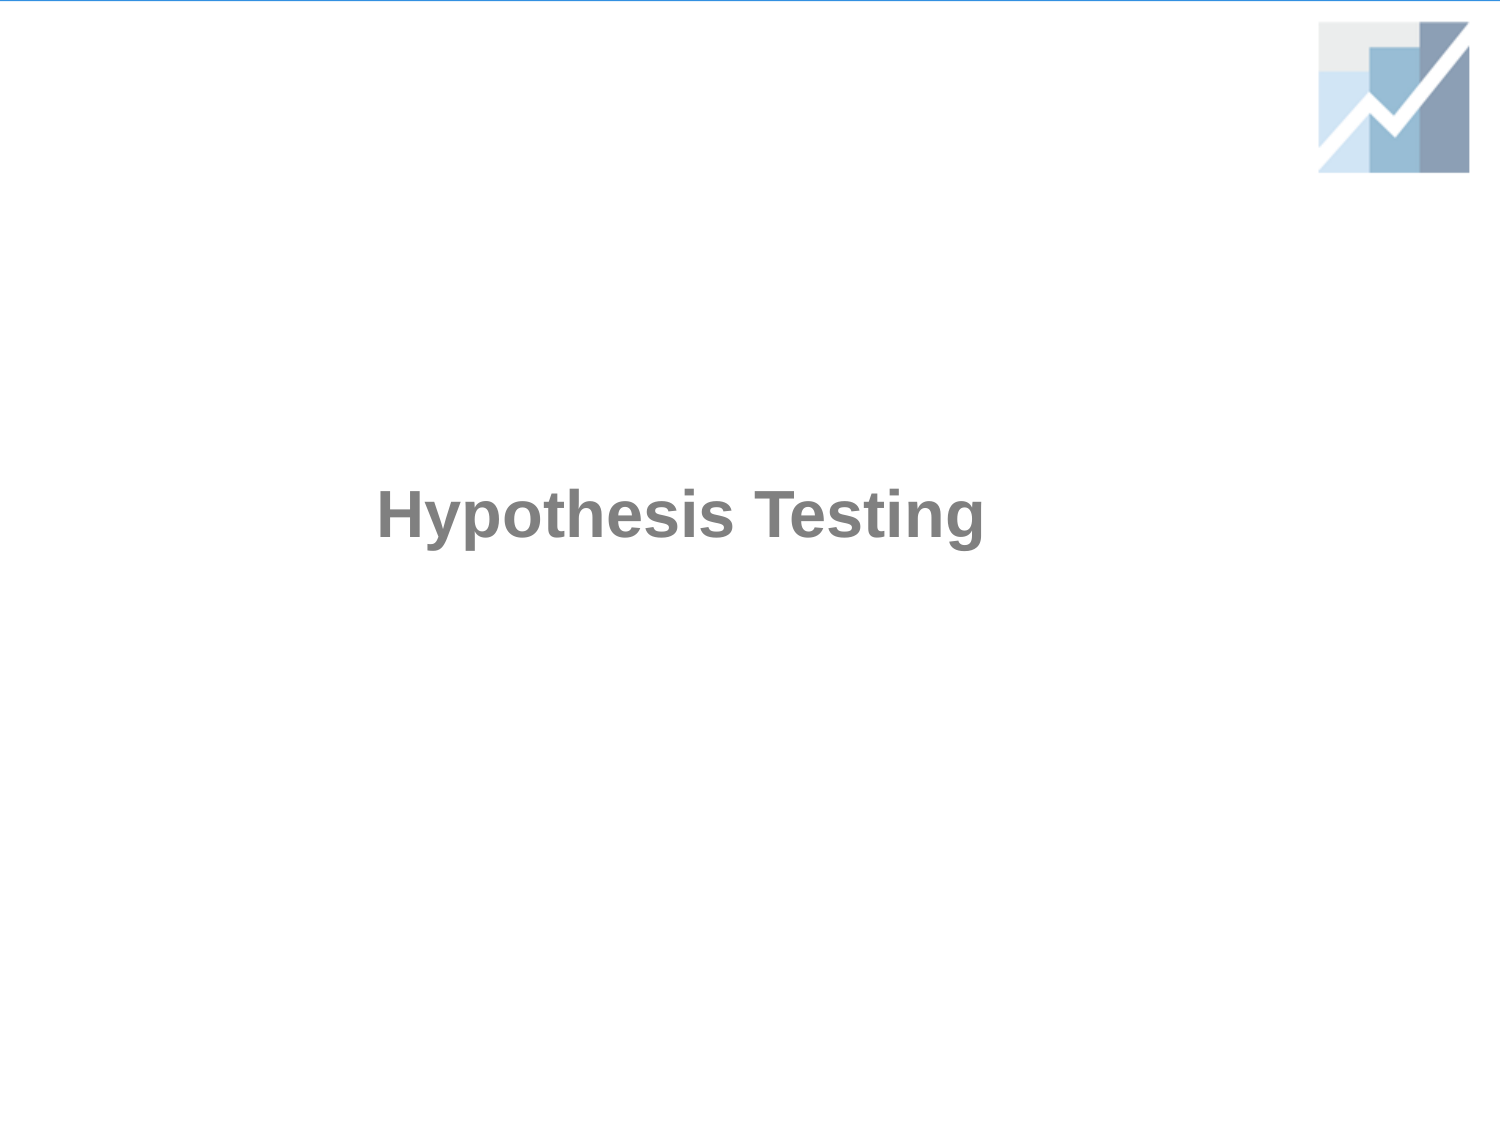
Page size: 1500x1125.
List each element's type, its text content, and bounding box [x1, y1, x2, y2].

subtitle Hypothesis Testing [63, 463, 1318, 727]
picture [1300, 11, 1479, 181]
